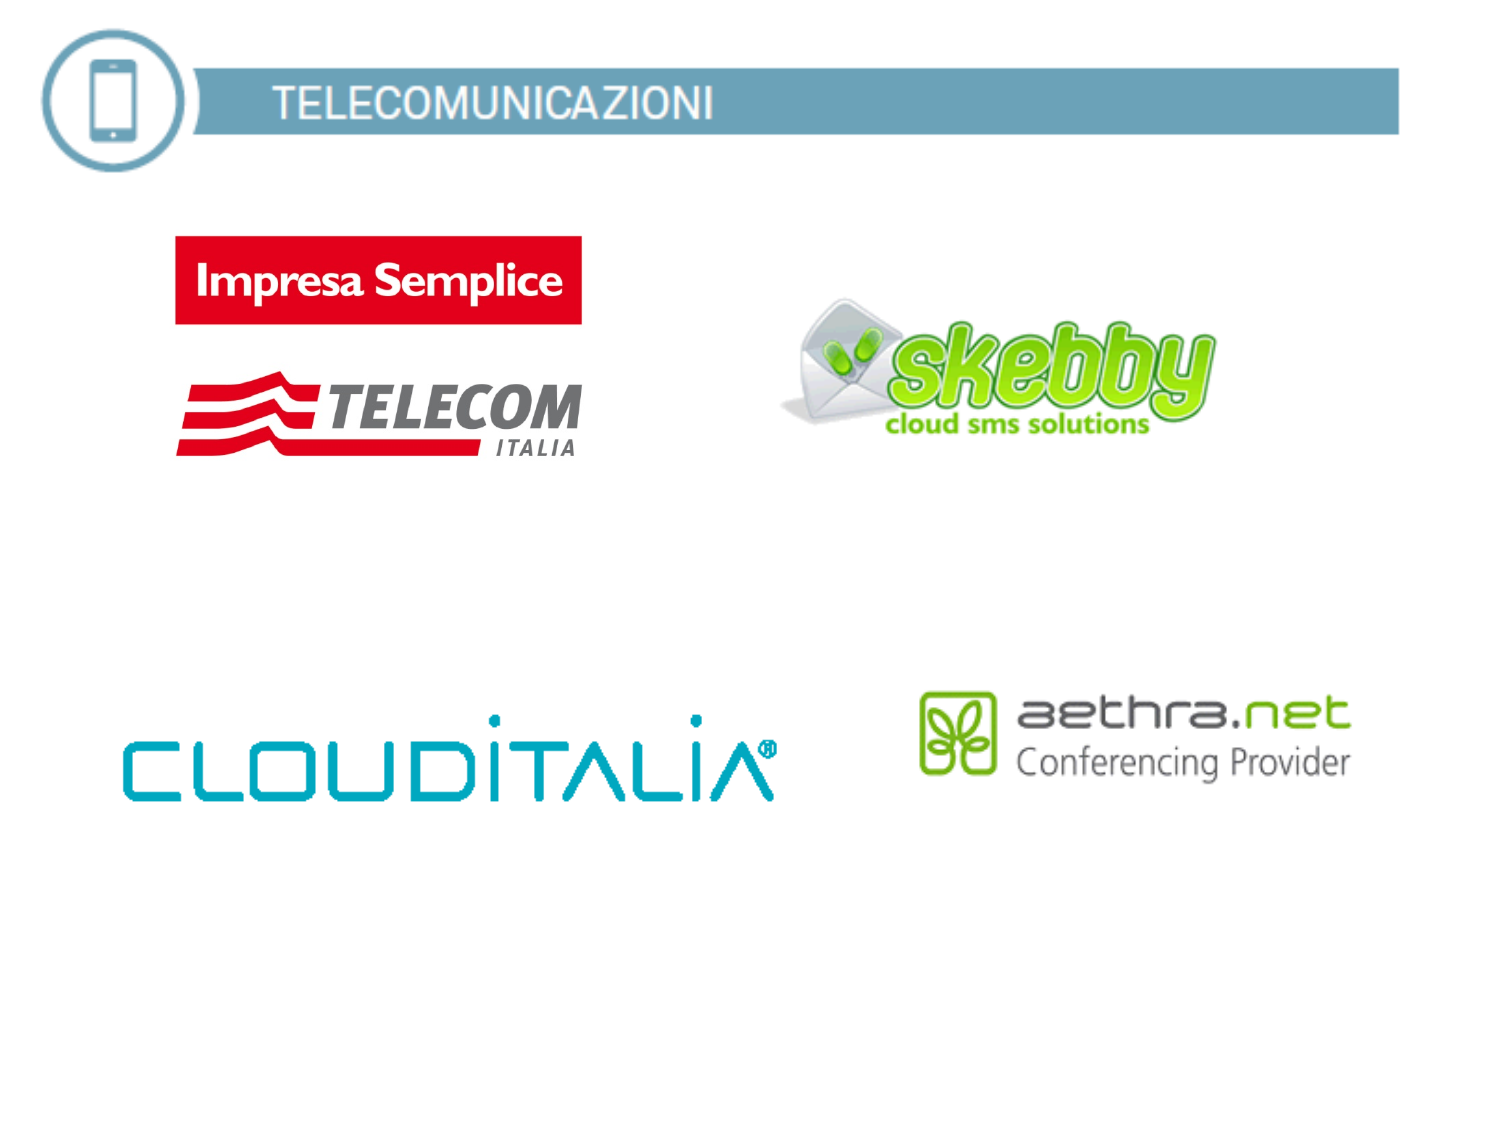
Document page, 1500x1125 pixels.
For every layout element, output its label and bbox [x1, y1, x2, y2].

picture [159, 219, 600, 471]
picture [773, 290, 1226, 445]
picture [903, 668, 1371, 811]
picture [17, 6, 1438, 209]
picture [100, 703, 803, 830]
